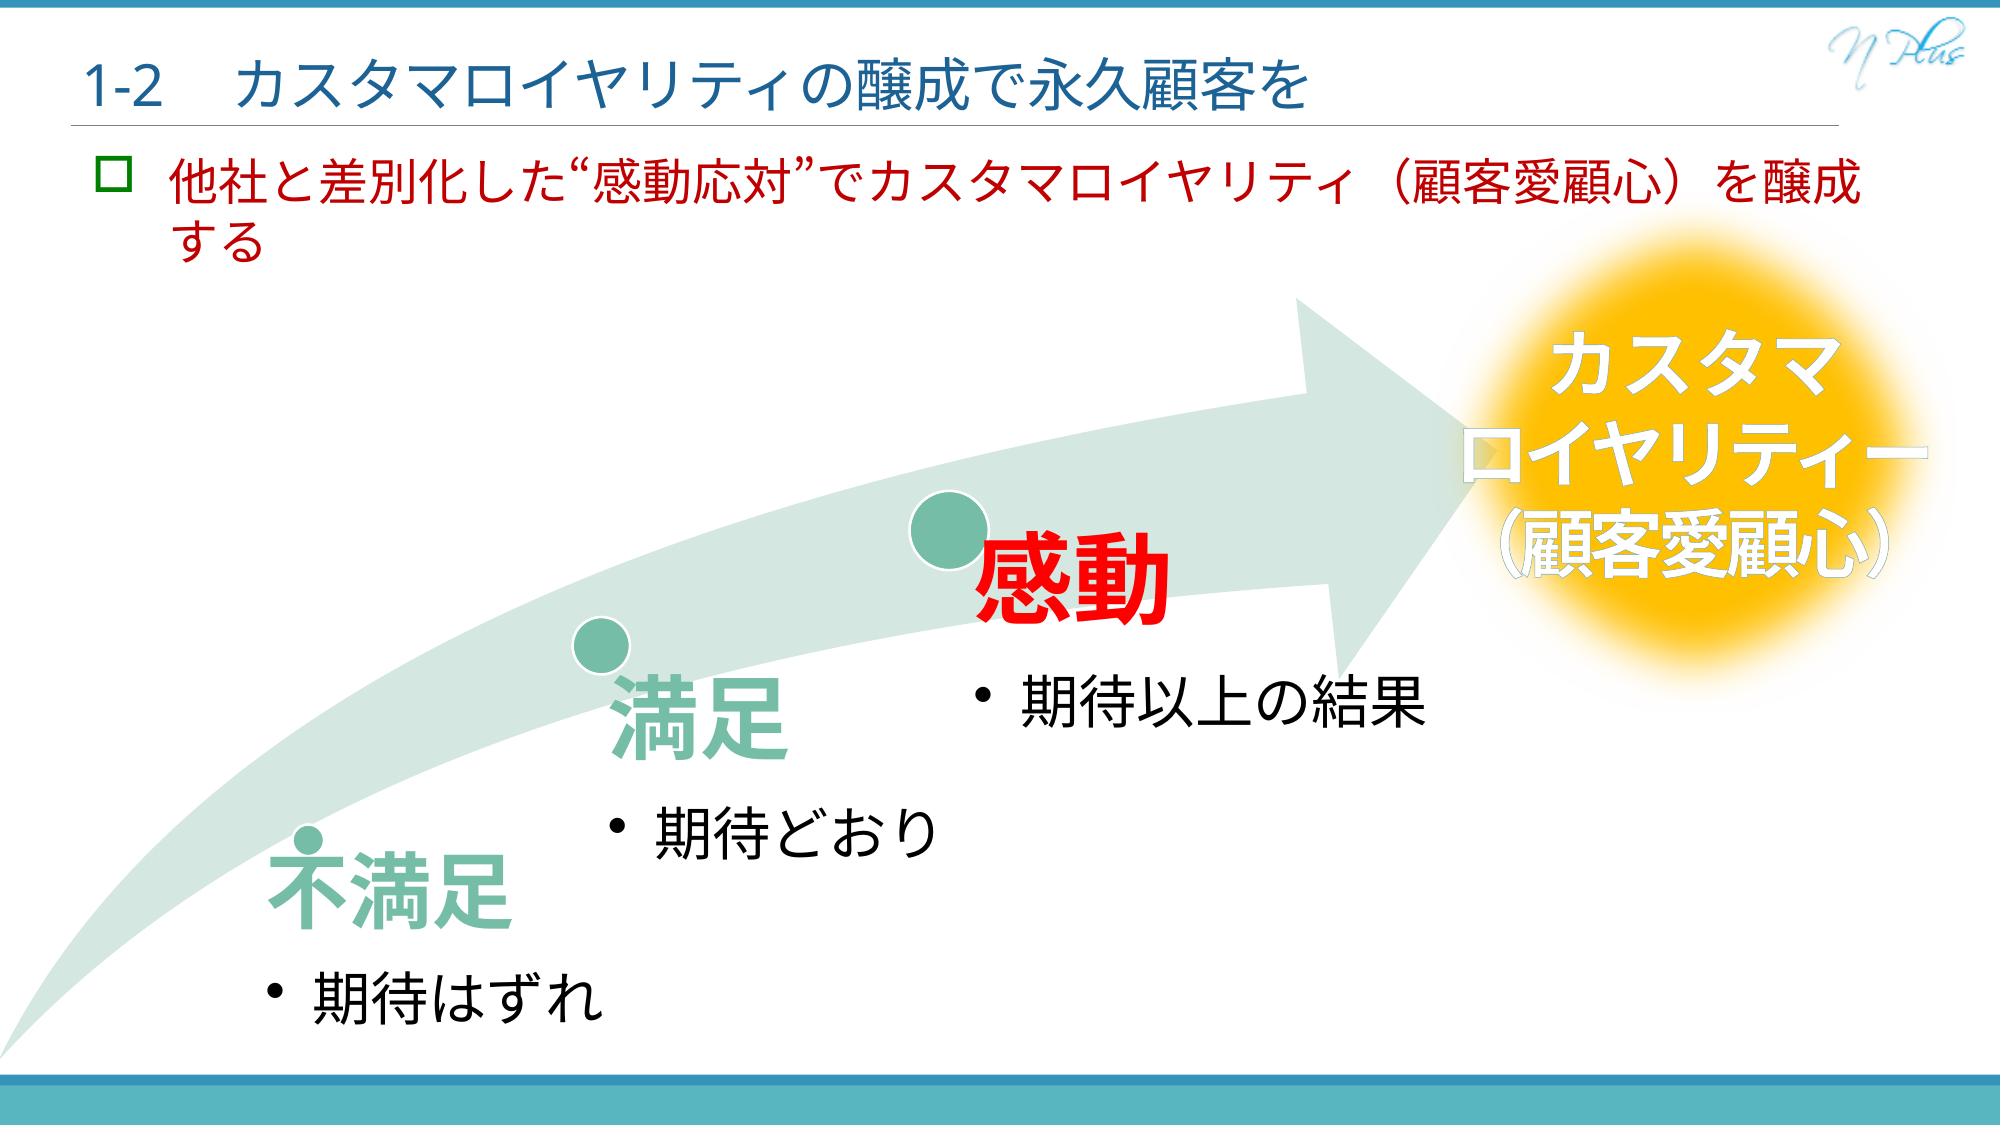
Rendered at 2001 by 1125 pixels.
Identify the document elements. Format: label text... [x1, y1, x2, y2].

text_box 他社と差別化した“感動応対”でカスタマロイヤリティ（顧客愛顧心）を醸成する [76, 142, 1887, 228]
title 1-2 カスタマロイヤリティの醸成で永久顧客を [66, 47, 1830, 126]
picture [1815, 8, 1980, 112]
text_box カスタマ ロイヤリティー （顧客愛顧心） [1657, 284, 1734, 293]
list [0, 297, 1751, 1062]
text_box カスタマ ロイヤリティー （顧客愛顧心） [1761, 306, 1865, 597]
